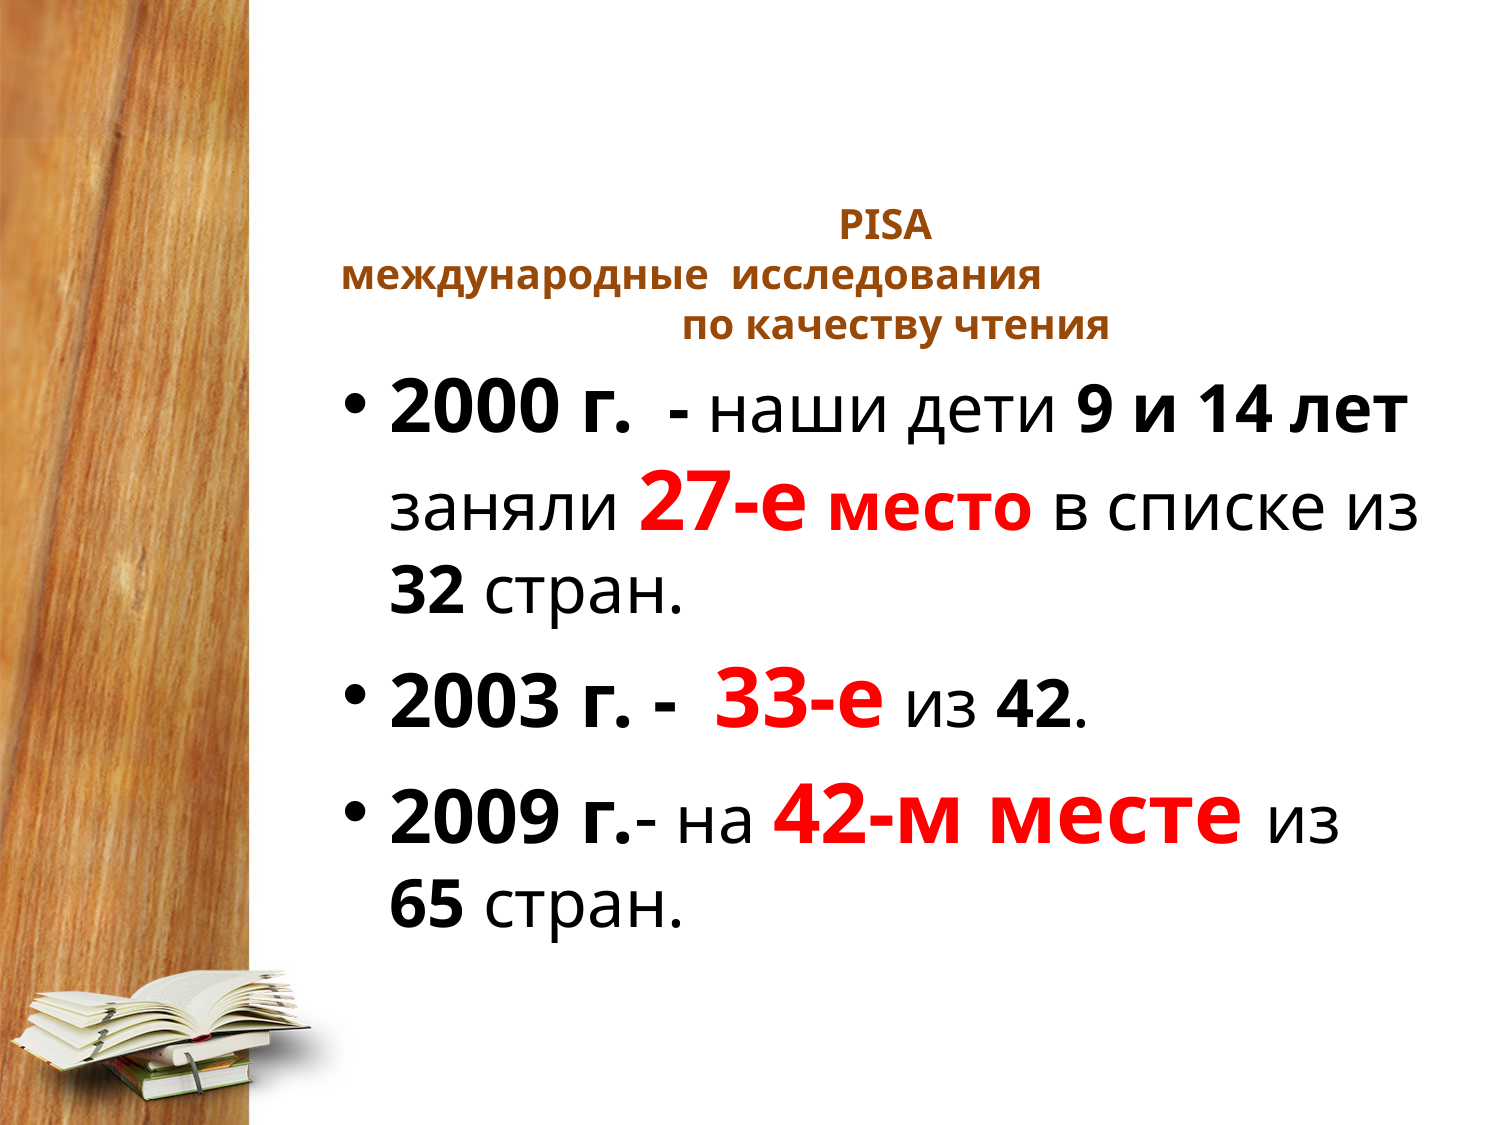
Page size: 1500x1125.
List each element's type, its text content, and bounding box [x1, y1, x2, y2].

list 2000 г. - наши дети 9 и 14 лет заняли 27-е место в списке из 32 стран. 2003 г. - 33-е из 42. 2009 г.- на 42-м месте из 65 стран. [277, 349, 1447, 984]
list PISA международные исследования по качеству чтения [324, 196, 1436, 349]
picture [0, 0, 1500, 1125]
